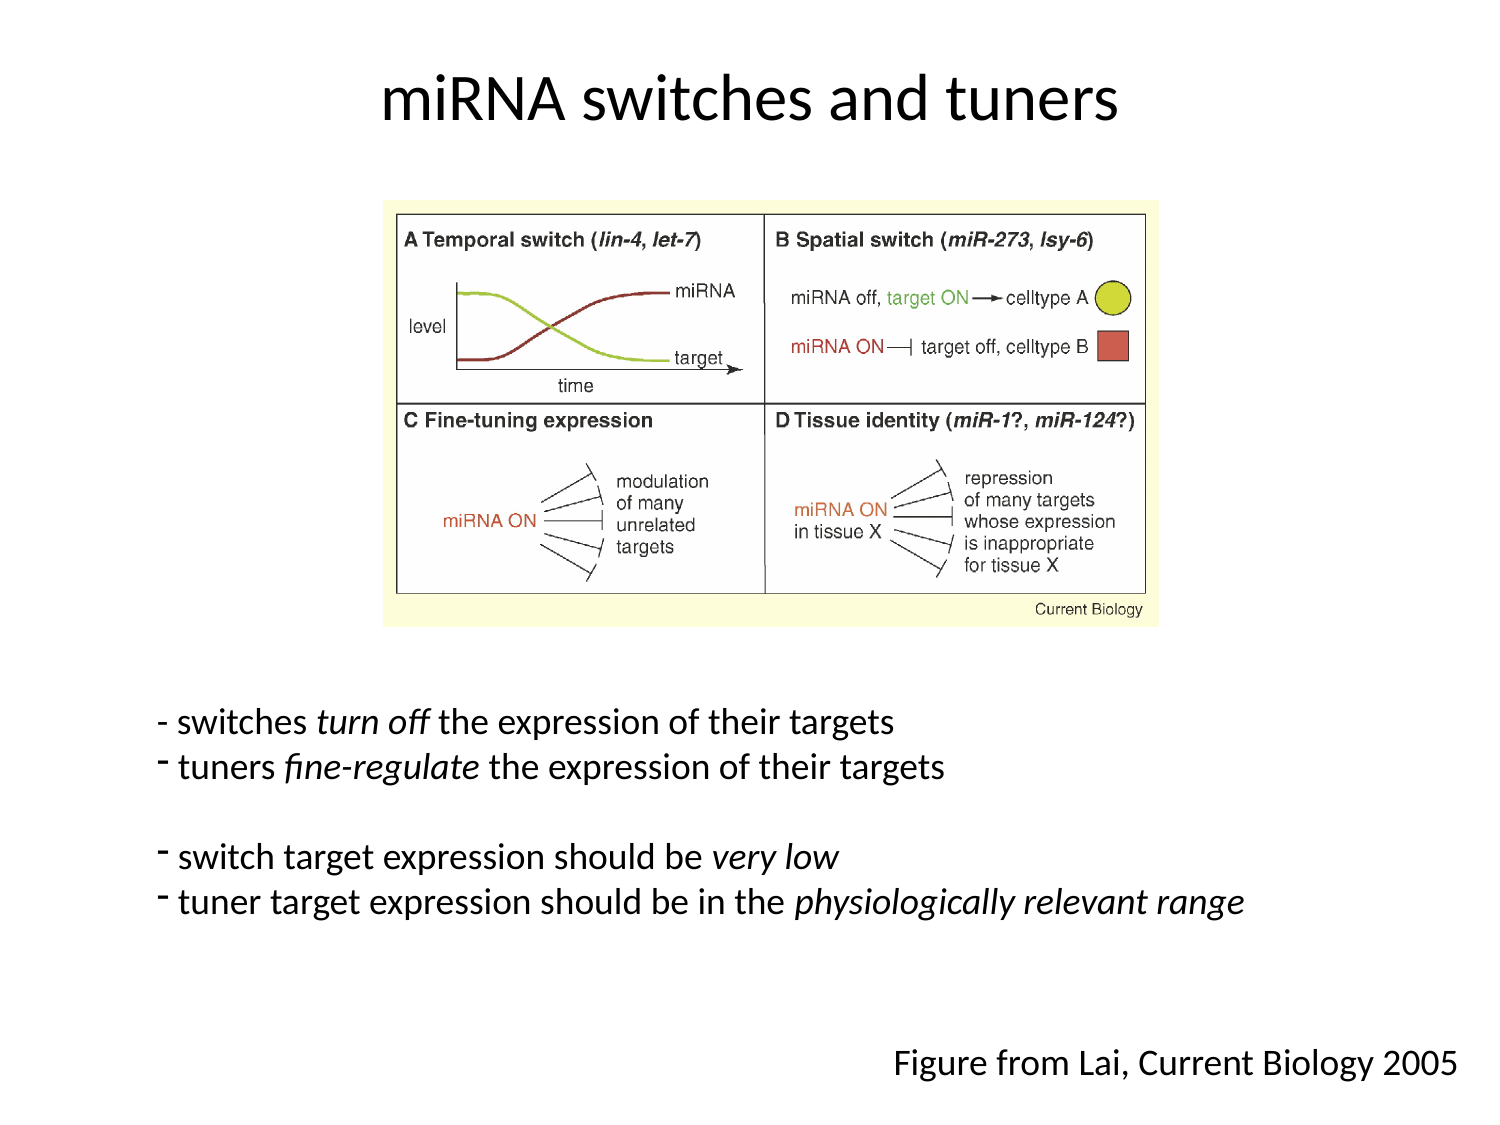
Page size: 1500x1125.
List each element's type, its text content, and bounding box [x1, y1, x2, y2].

picture [383, 200, 1159, 627]
text_box Figure from Lai, Current Biology 2005 [878, 1030, 1475, 1091]
text_box - switches turn off the expression of their targets tuners fine-regulate the expression of their targets switch target expression should be very low tuner target expression should be in the physiologically relevant range [142, 690, 1322, 1020]
text_box miRNA switches and tuners [74, 0, 1425, 188]
